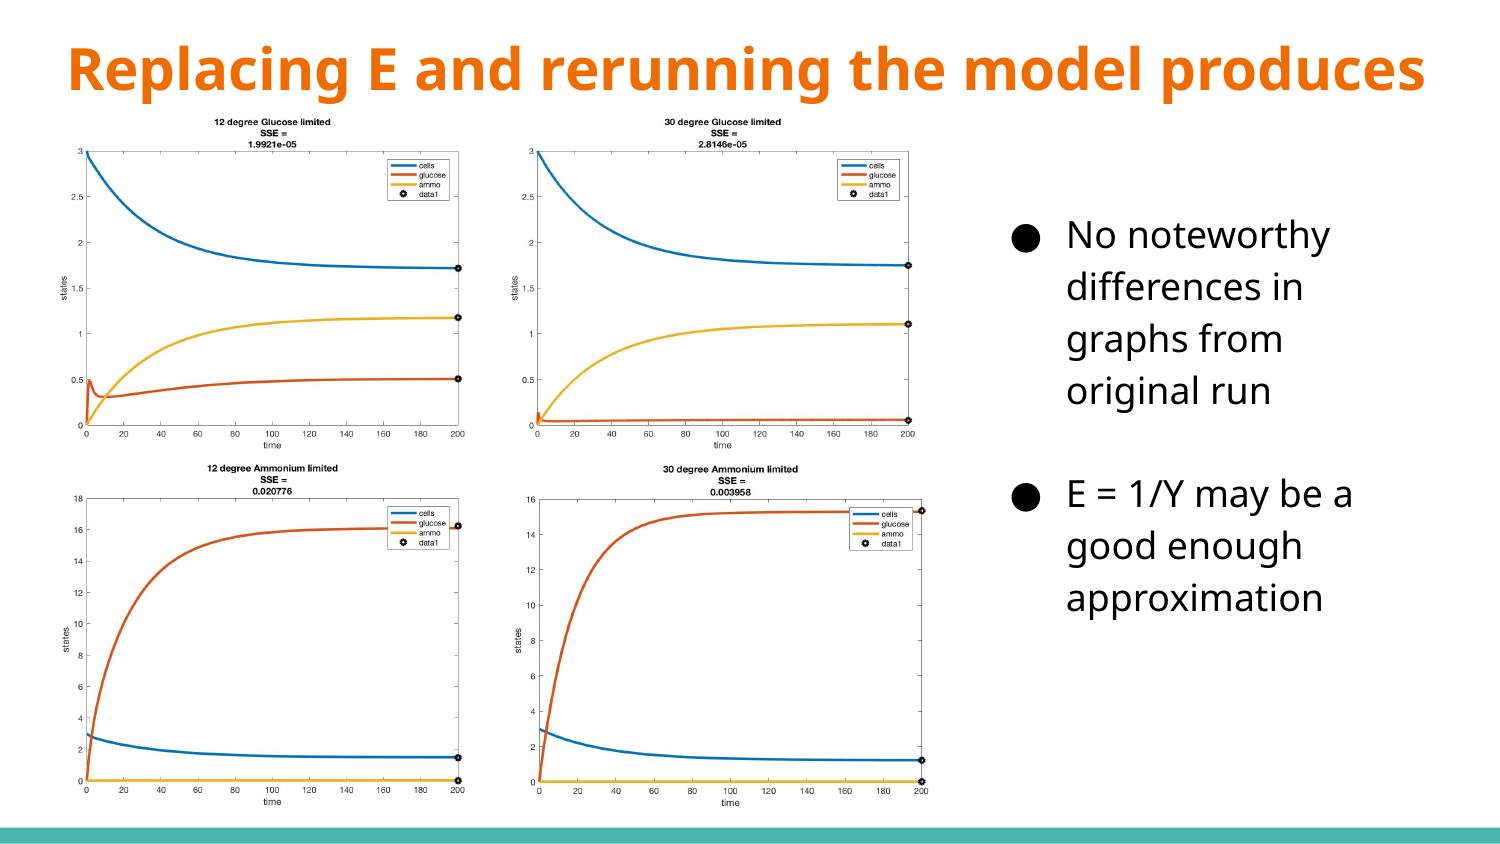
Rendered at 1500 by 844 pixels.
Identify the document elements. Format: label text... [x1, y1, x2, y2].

text_box No noteworthy differences in graphs from original run E = 1/Y may be a good enough approximation [975, 189, 1425, 731]
picture [24, 115, 968, 822]
title Replacing E and rerunning the model produces similar results [51, 17, 1449, 134]
